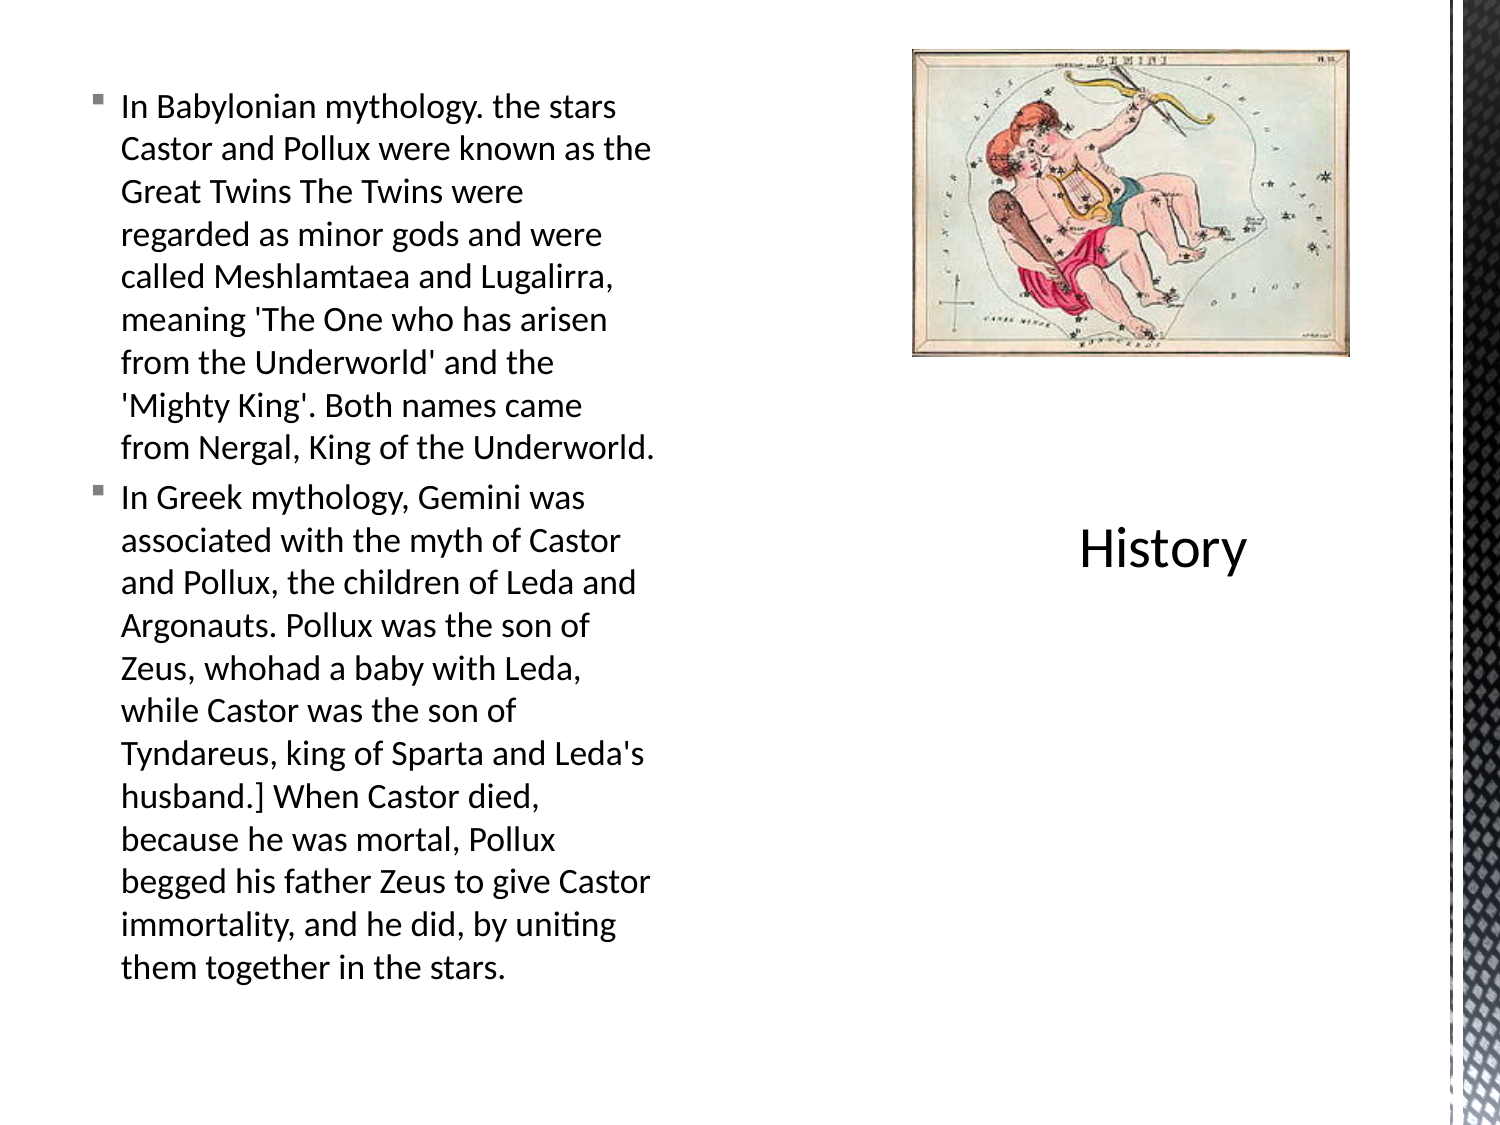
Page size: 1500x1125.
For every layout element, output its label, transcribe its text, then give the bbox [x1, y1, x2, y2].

title History [800, 75, 1263, 1013]
picture [912, 49, 1351, 357]
list In Babylonian mythology. the stars Castor and Pollux were known as the Great Twins The Twins were regarded as minor gods and were called Meshlamtaea and Lugalirra, meaning 'The One who has arisen from the Underworld' and the 'Mighty King'. Both names came from Nergal, King of the Underworld. In Greek mythology, Gemini was associated with the myth of Castor and Pollux, the children of Leda and Argonauts. Pollux was the son of Zeus, whohad a baby with Leda, while Castor was the son of Tyndareus, king of Sparta and Leda's husband.] When Castor died, because he was mortal, Pollux begged his father Zeus to give Castor immortality, and he did, by uniting them together in the stars. [75, 75, 675, 1013]
picture [1447, 0, 1500, 1125]
